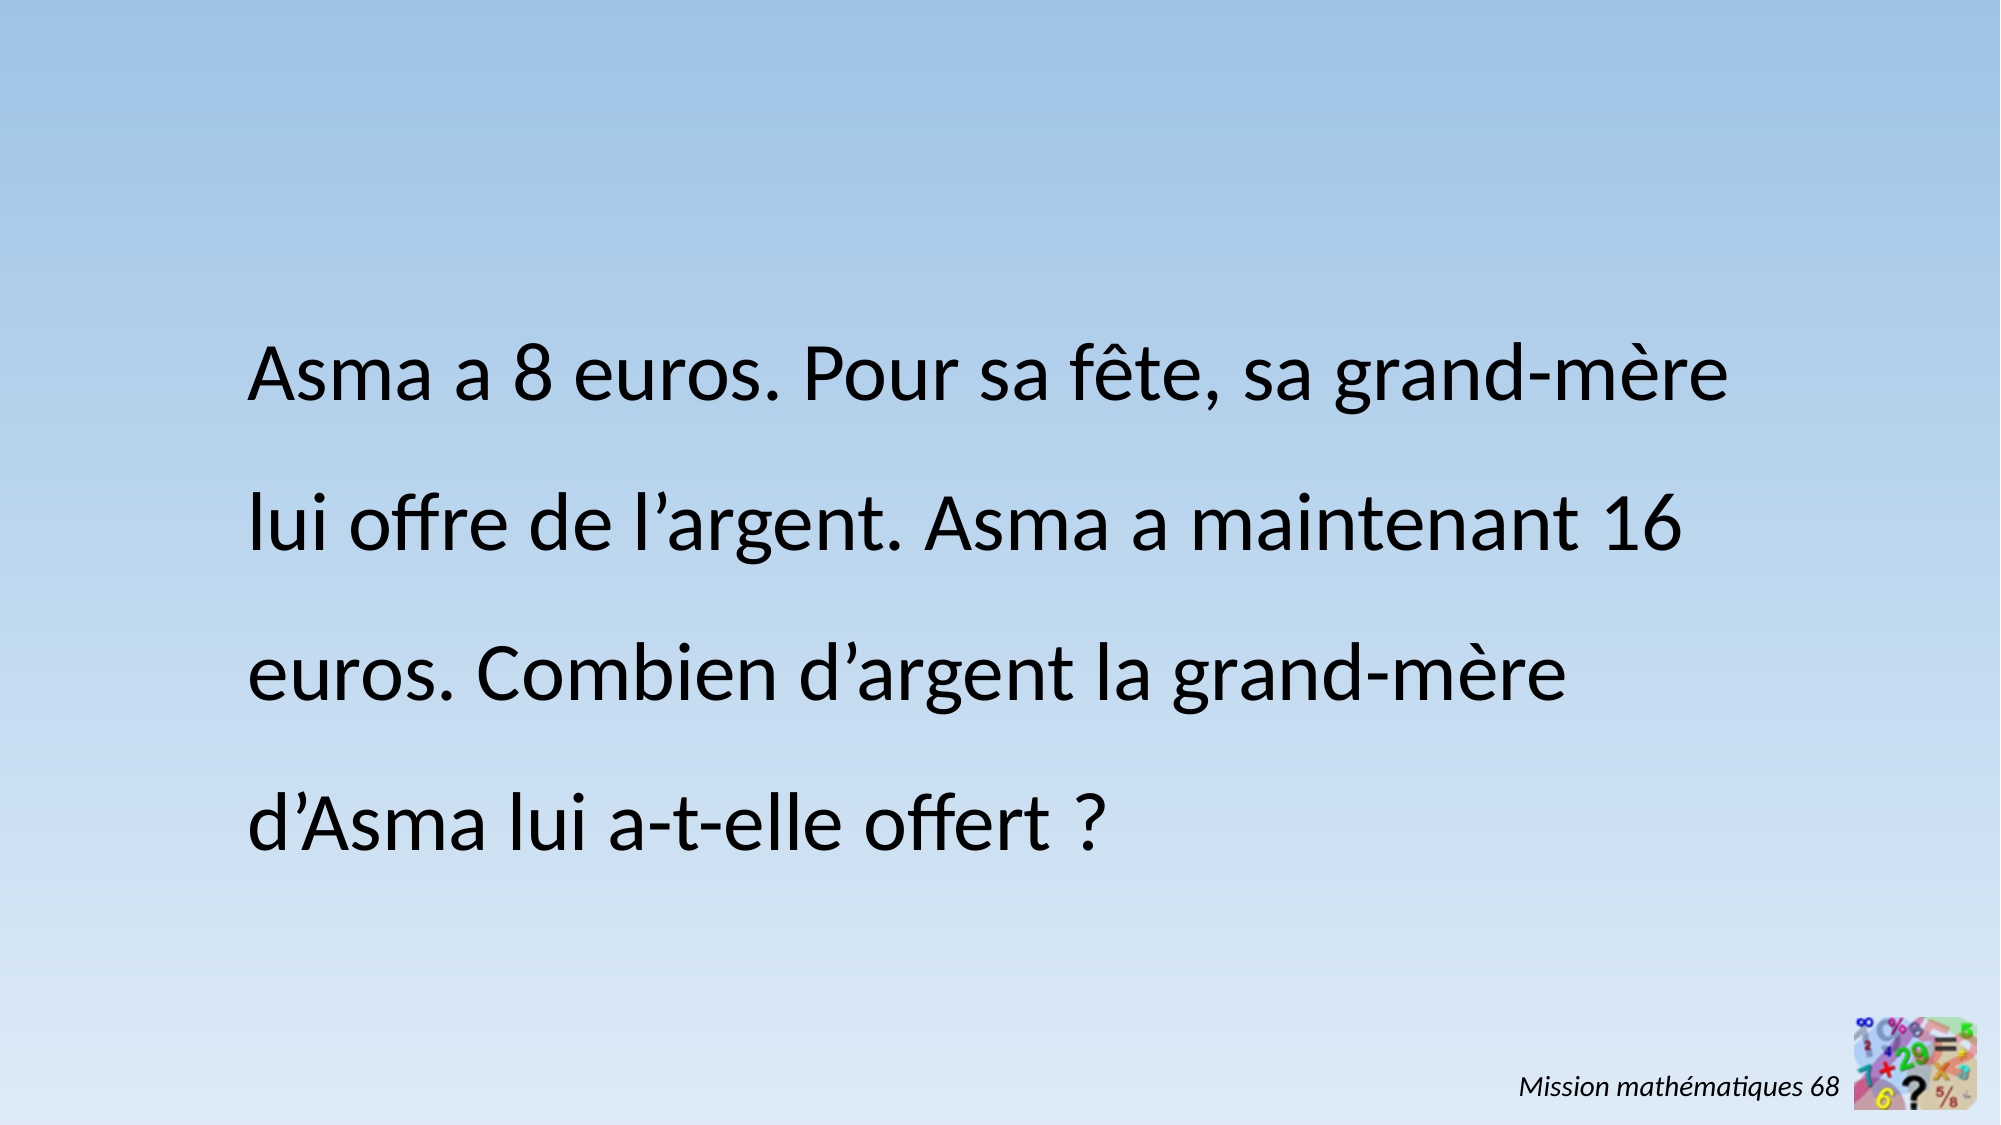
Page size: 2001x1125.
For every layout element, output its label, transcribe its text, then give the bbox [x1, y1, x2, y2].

text_box Mission mathématiques 68 [1501, 1059, 1854, 1110]
text_box Asma a 8 euros. Pour sa fête, sa grand-mère lui offre de l’argent. Asma a maintenant 16 euros. Combien d’argent la grand-mère d’Asma lui a-t-elle offert ? [233, 259, 1767, 875]
picture [1854, 1017, 1977, 1110]
